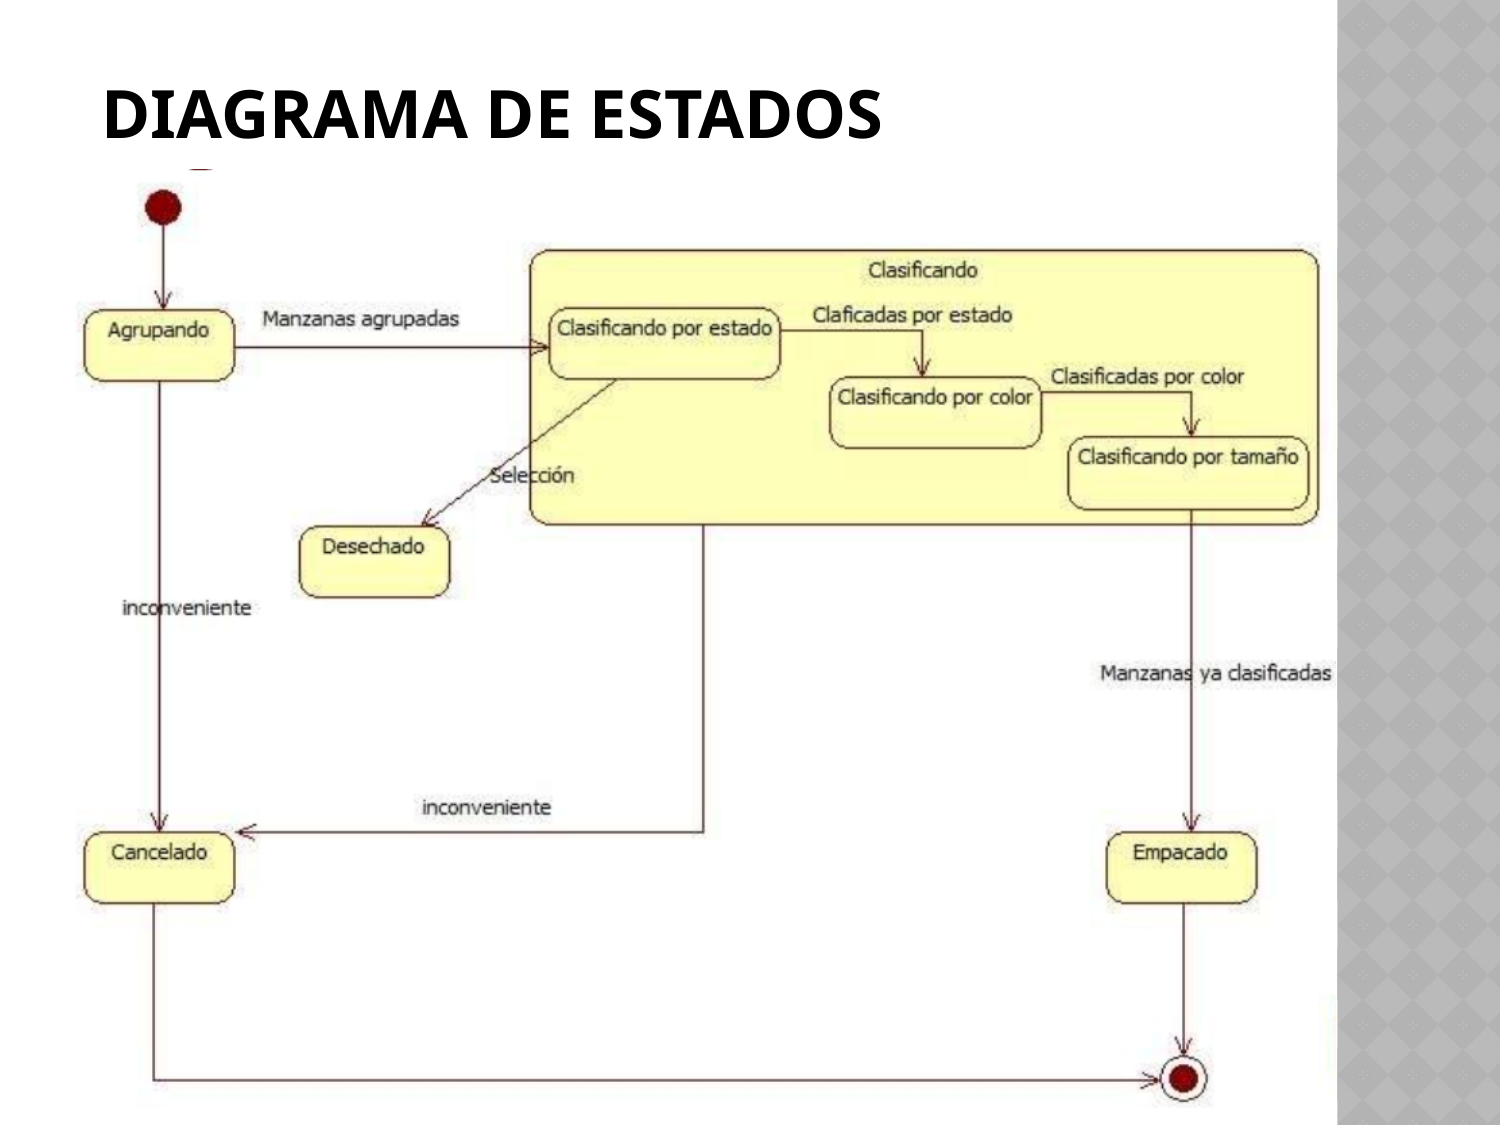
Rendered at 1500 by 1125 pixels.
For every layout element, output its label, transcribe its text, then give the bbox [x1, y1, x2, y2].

title DIAGRAMA DE ESTADOS [93, 46, 1282, 153]
picture [0, 168, 1337, 1125]
